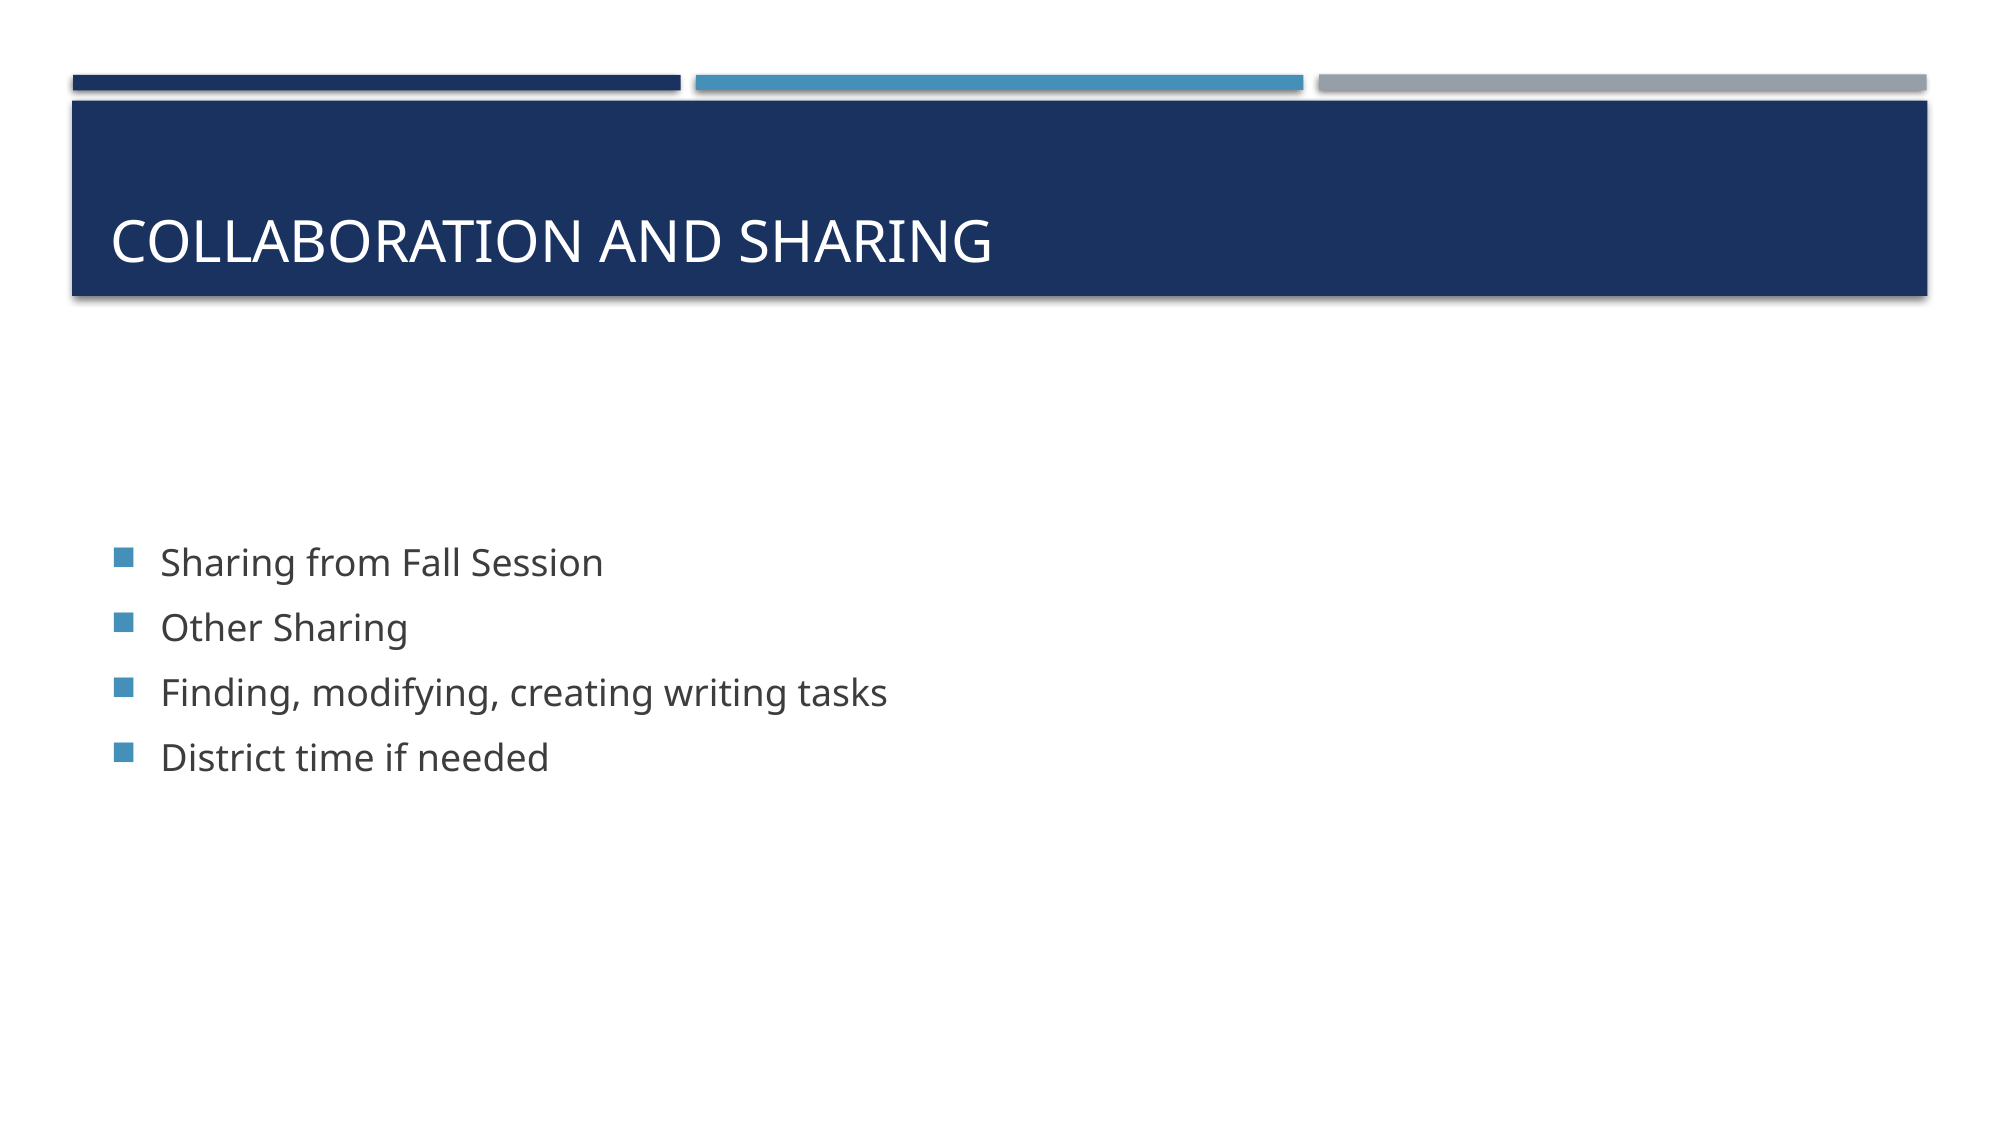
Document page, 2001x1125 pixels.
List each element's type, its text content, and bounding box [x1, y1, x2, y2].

title Collaboration and sharing [95, 115, 1905, 282]
list Sharing from Fall Session Other Sharing Finding, modifying, creating writing tasks District time if needed [95, 357, 1905, 962]
